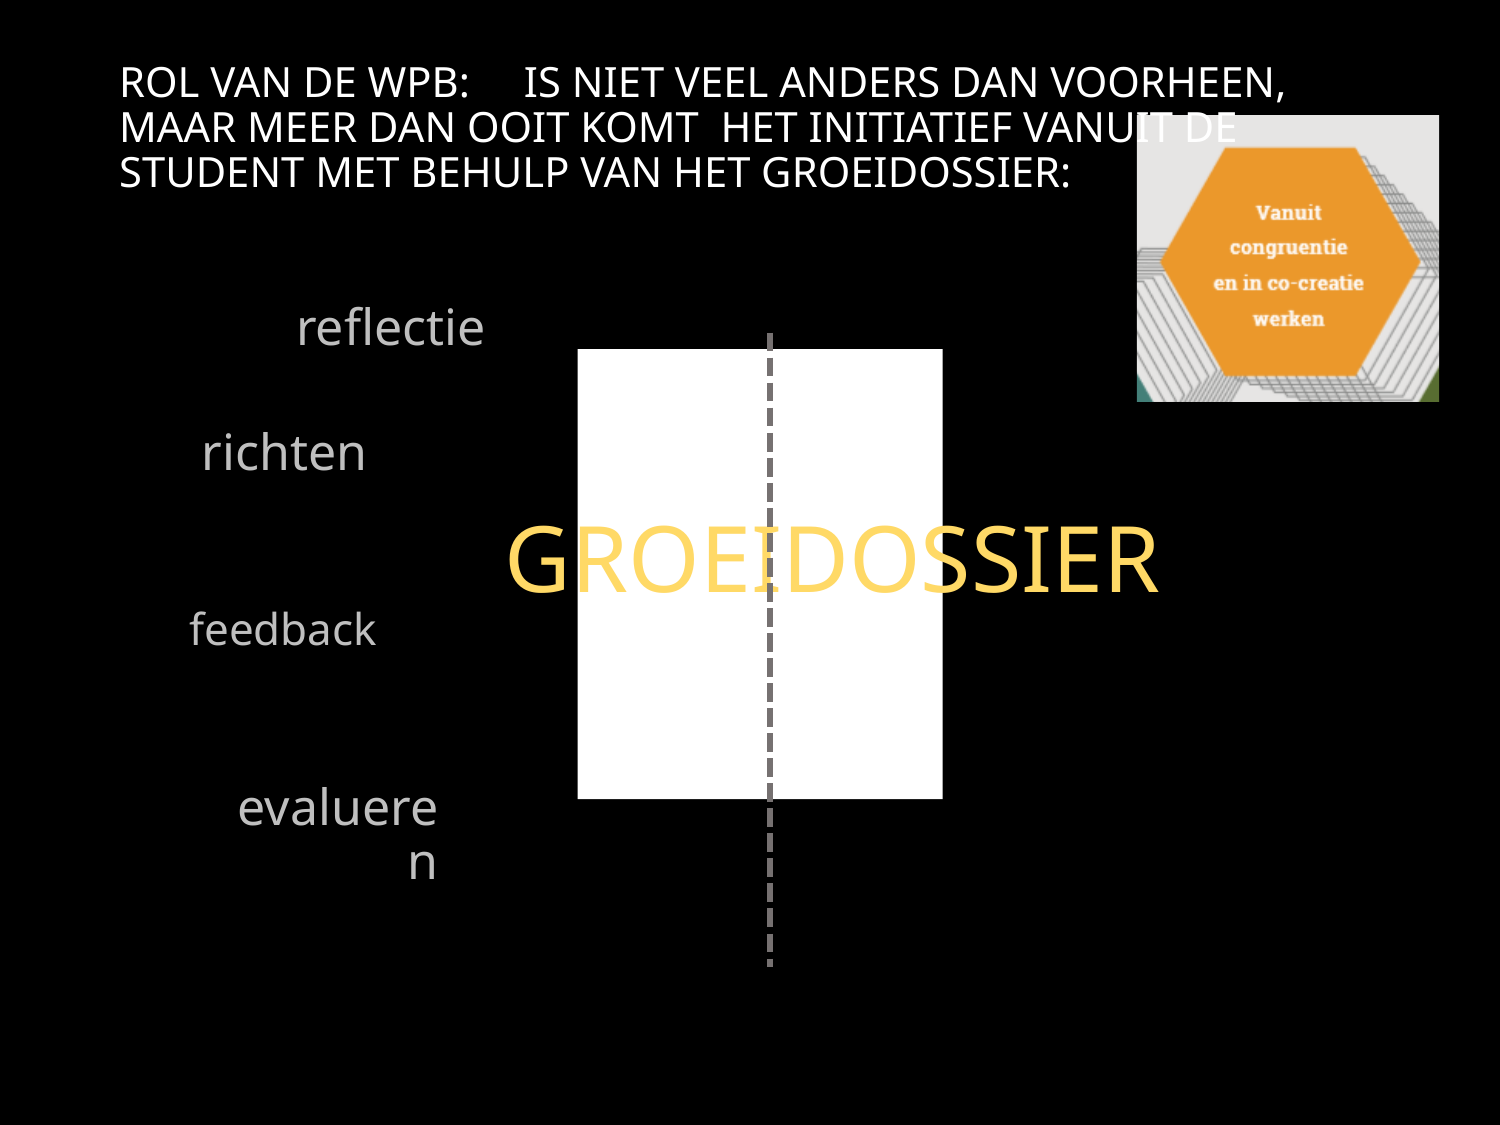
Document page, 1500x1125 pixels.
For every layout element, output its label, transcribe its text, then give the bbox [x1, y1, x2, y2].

text_box [770, 348, 944, 453]
text_box richten [145, 419, 383, 520]
text_box evalueren [194, 774, 454, 912]
title GROEIDOSSIER [489, 453, 769, 672]
text_box [770, 672, 944, 800]
text_box feedback [155, 599, 393, 700]
text_box [103, 59, 1136, 278]
text_box Rol van de WPB: is niet veel anders dan voorheen, maar meer dan ooit komt het initiatief vanuit de Student met behulp van het groeidossier: [104, 20, 1398, 238]
text_box reflectie [264, 294, 501, 395]
picture [1136, 115, 1440, 402]
text_box [576, 348, 769, 453]
title GROEIDOSSIER [770, 453, 1500, 672]
text_box [576, 672, 769, 800]
